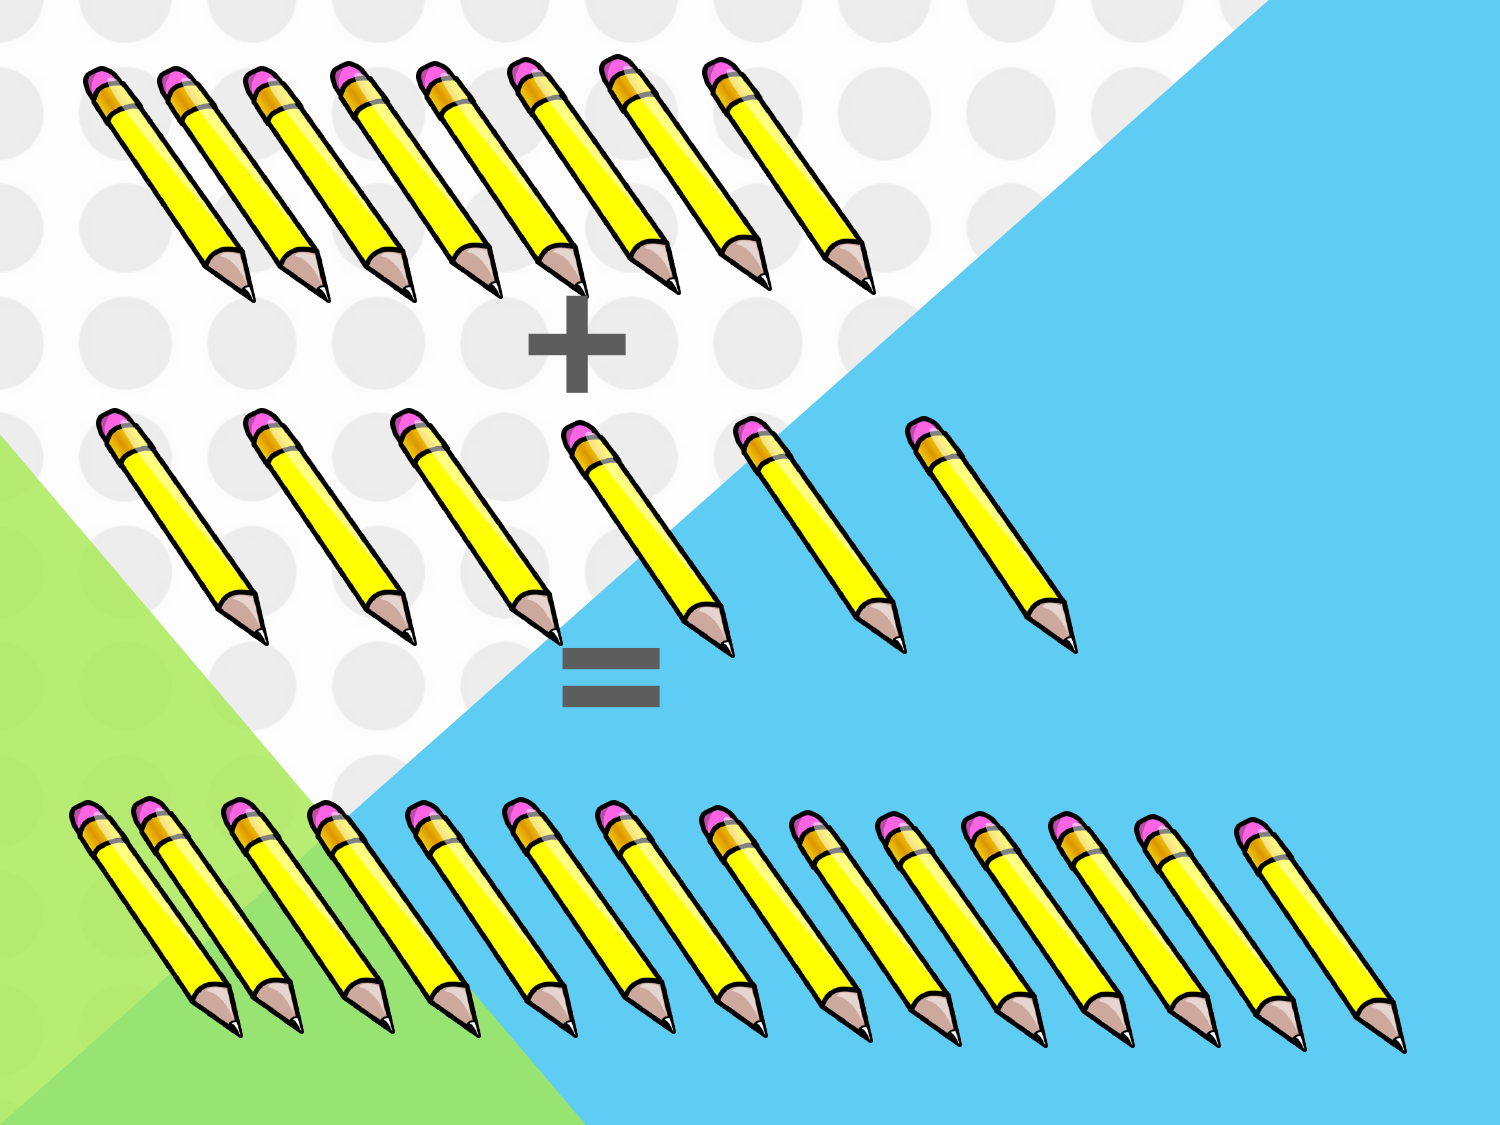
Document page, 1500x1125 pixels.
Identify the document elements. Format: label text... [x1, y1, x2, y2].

picture [95, 408, 1079, 658]
picture [83, 54, 876, 303]
text_box = [539, 654, 684, 796]
picture [69, 796, 1408, 1055]
text_box + [505, 304, 650, 419]
